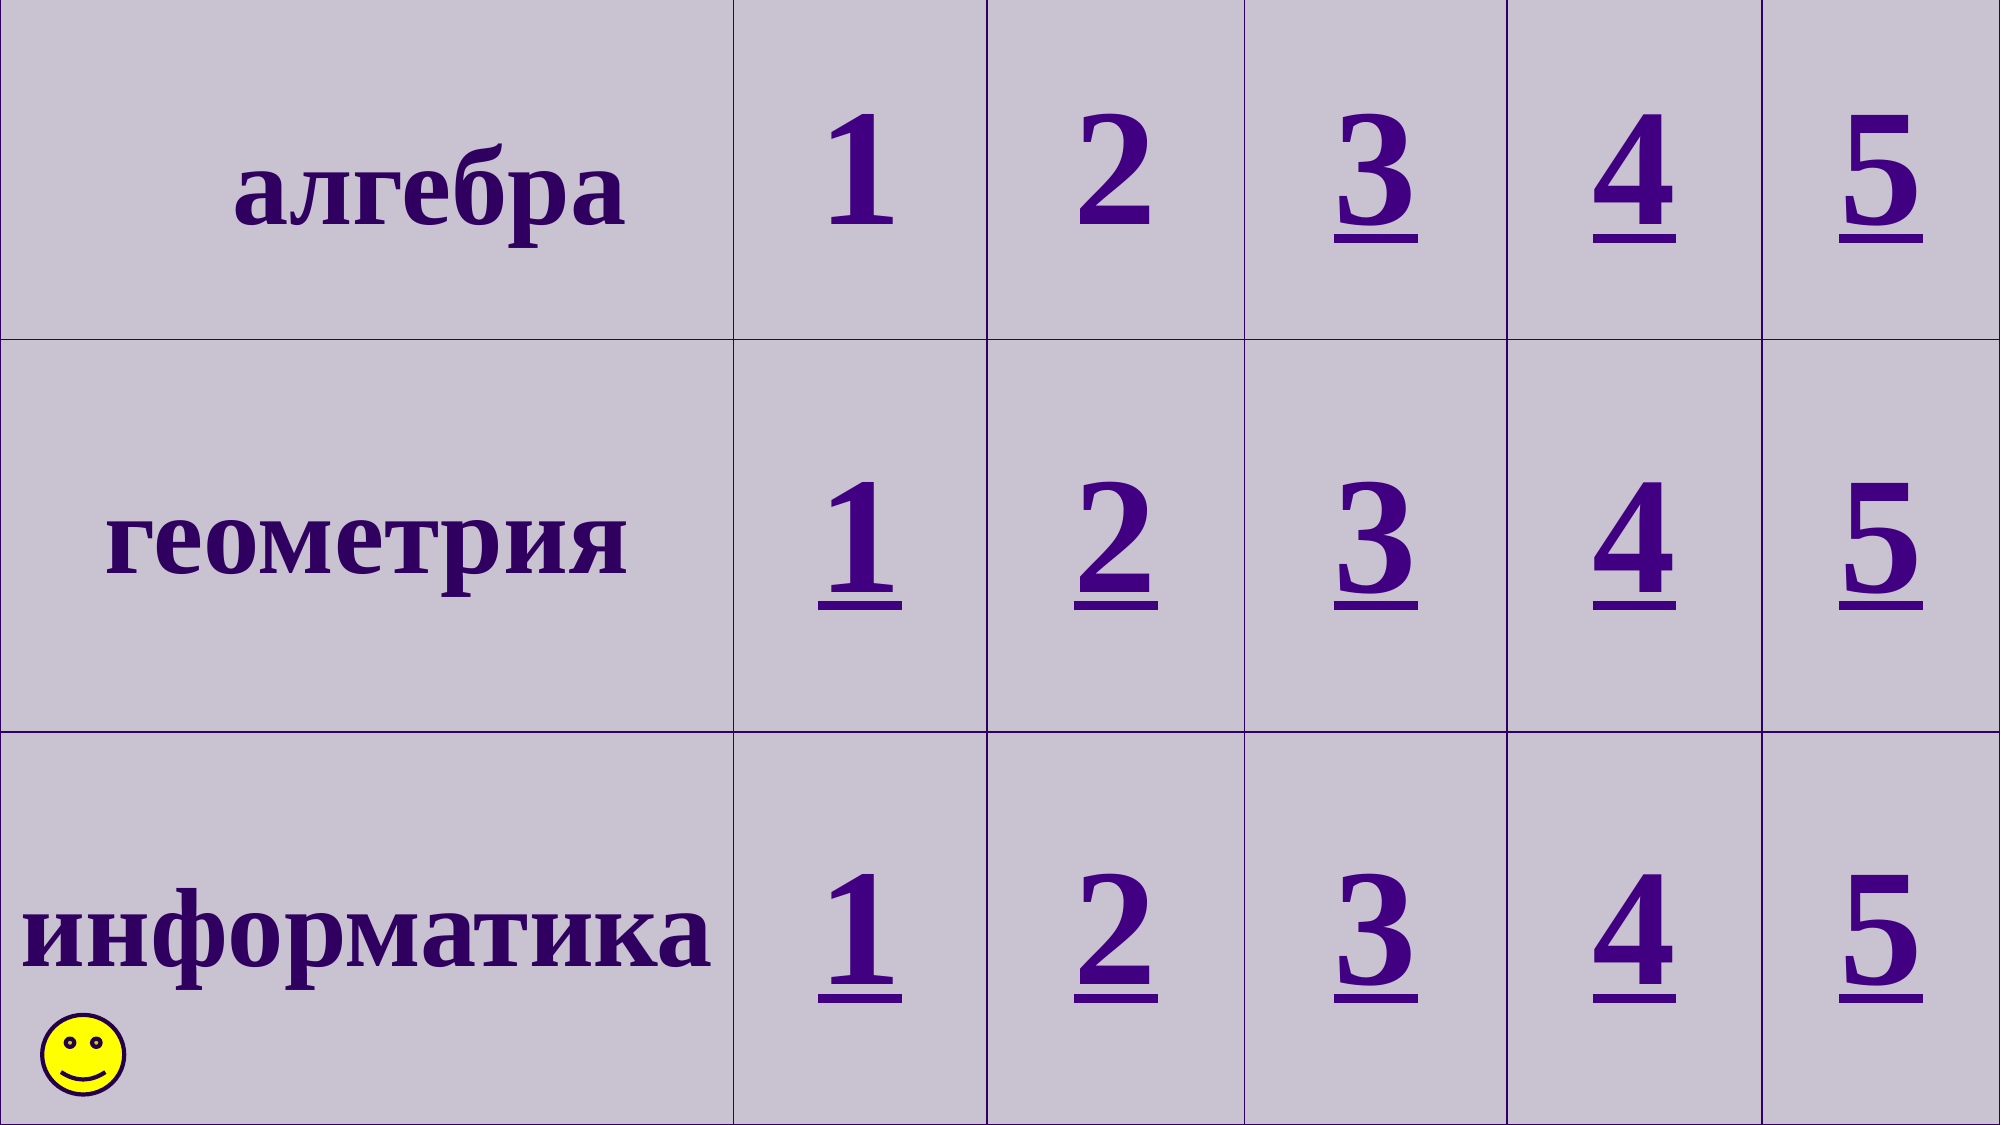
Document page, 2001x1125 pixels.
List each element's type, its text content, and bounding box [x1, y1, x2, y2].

table_cell 2 [988, 733, 1244, 1124]
table_cell 5 [1763, 733, 1999, 1124]
table_cell 3 [1245, 340, 1506, 731]
table_cell 4 [1508, 733, 1761, 1124]
table_cell 2 [988, 340, 1244, 731]
table_header 5 [1763, 0, 1999, 339]
table_cell 5 [1763, 340, 1999, 731]
text_box [40, 1012, 127, 1097]
table_header 4 [1508, 0, 1761, 339]
table_cell 3 [1245, 733, 1506, 1124]
table_cell 1 [734, 340, 986, 731]
table_cell информатика [1, 733, 733, 1124]
table_cell геометрия [1, 340, 733, 731]
table_header 2 [988, 0, 1244, 339]
table_cell 1 [734, 733, 986, 1124]
table_header 3 [1245, 0, 1506, 339]
table_cell 4 [1508, 340, 1761, 731]
table_header алгебра [1, 0, 733, 339]
table_header 1 [734, 0, 986, 339]
